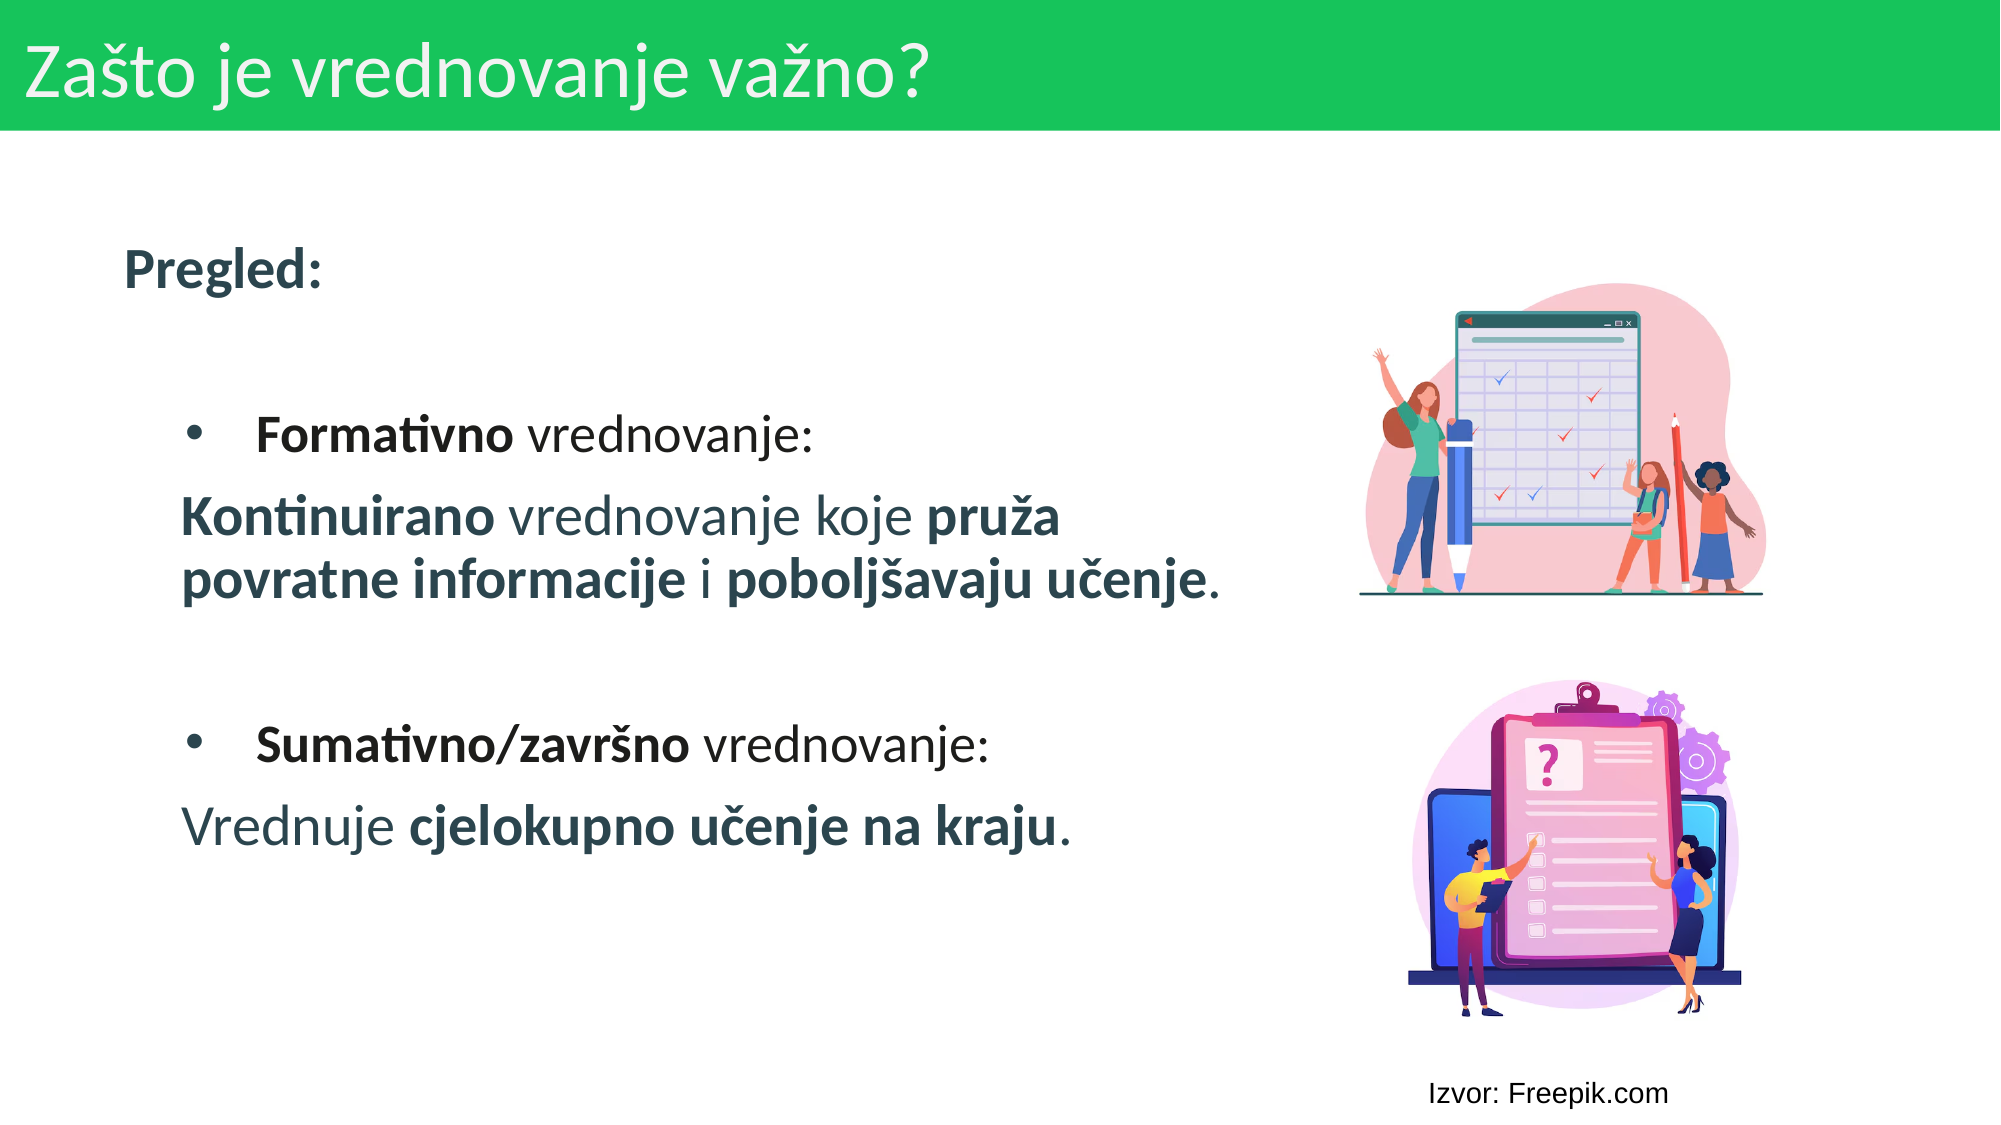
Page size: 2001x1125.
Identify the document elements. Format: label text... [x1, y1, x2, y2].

list Pregled: Formativno vrednovanje: Kontinuirano vrednovanje koje pruža povratne informacije i poboljšavaju učenje. Sumativno/završno vrednovanje: Vrednuje cjelokupno učenje na kraju. [16, 144, 1272, 1108]
picture [1320, 253, 1805, 1071]
title Zašto je vrednovanje važno? [16, 13, 1976, 131]
text_box Izvor: Freepik.com [1413, 1079, 1736, 1125]
